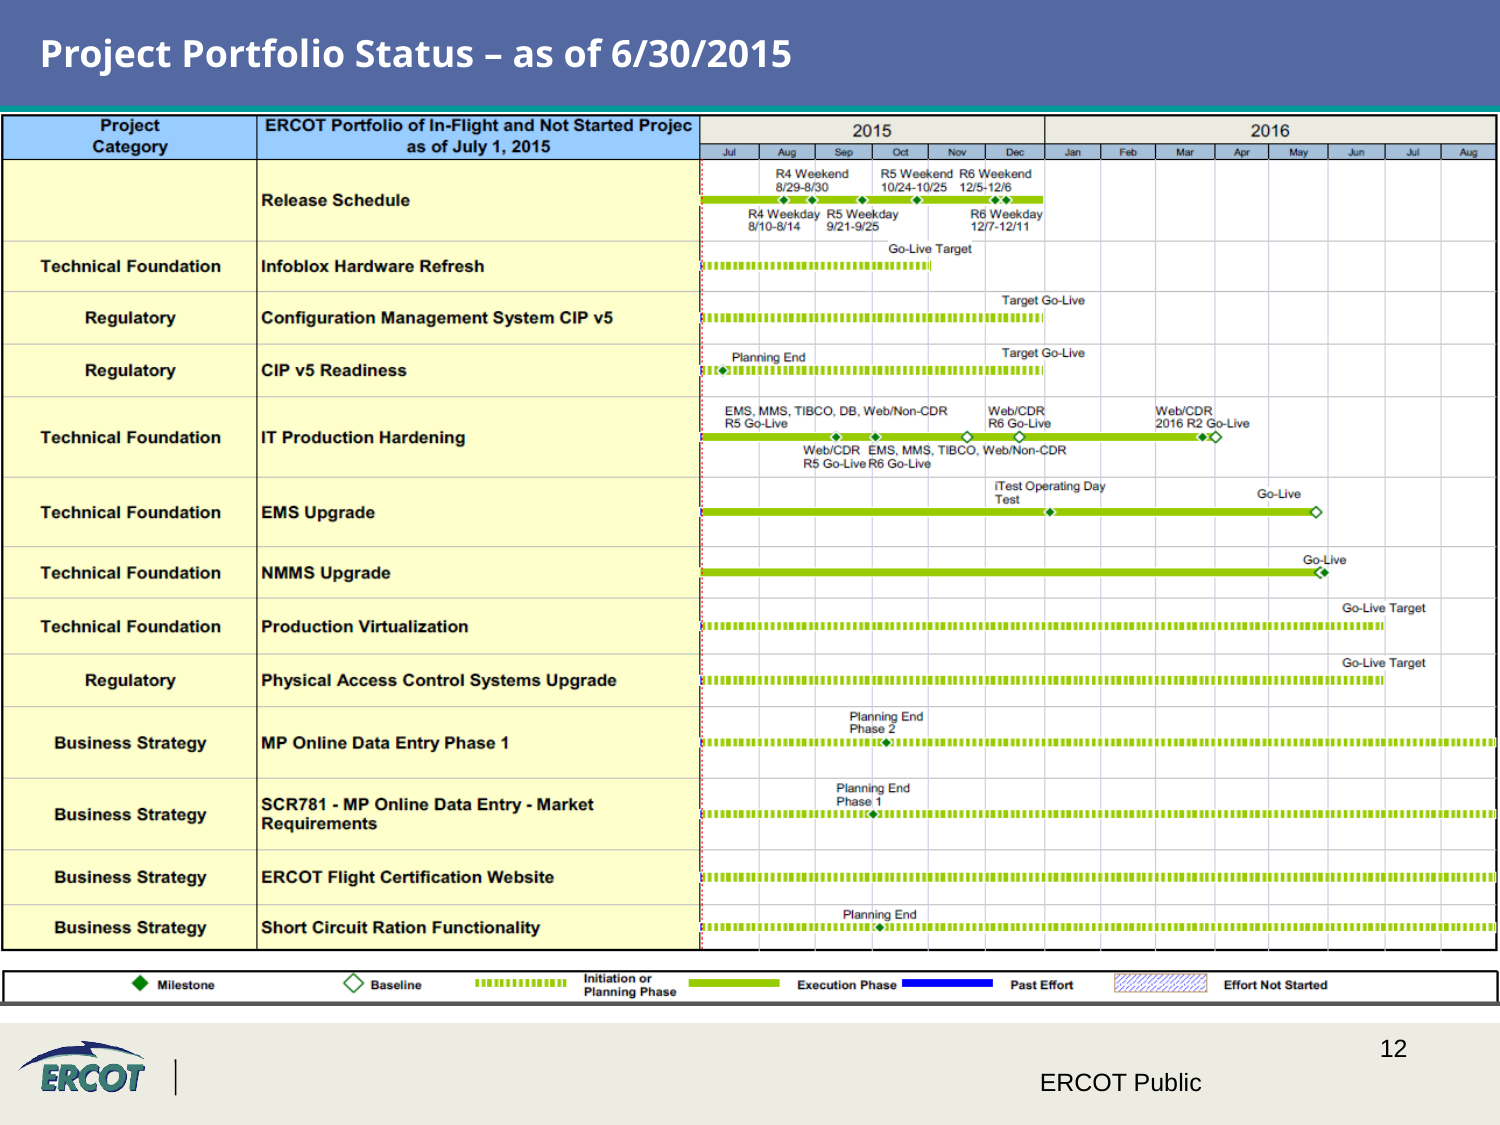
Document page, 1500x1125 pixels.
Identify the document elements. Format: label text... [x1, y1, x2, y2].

text_box [24, 22, 1450, 85]
picture [0, 112, 1500, 1006]
picture [10, 1031, 151, 1111]
text_box Project Portfolio Status – as of 6/30/2015 [24, 30, 1163, 106]
footer ERCOT Public [1025, 1059, 1438, 1125]
